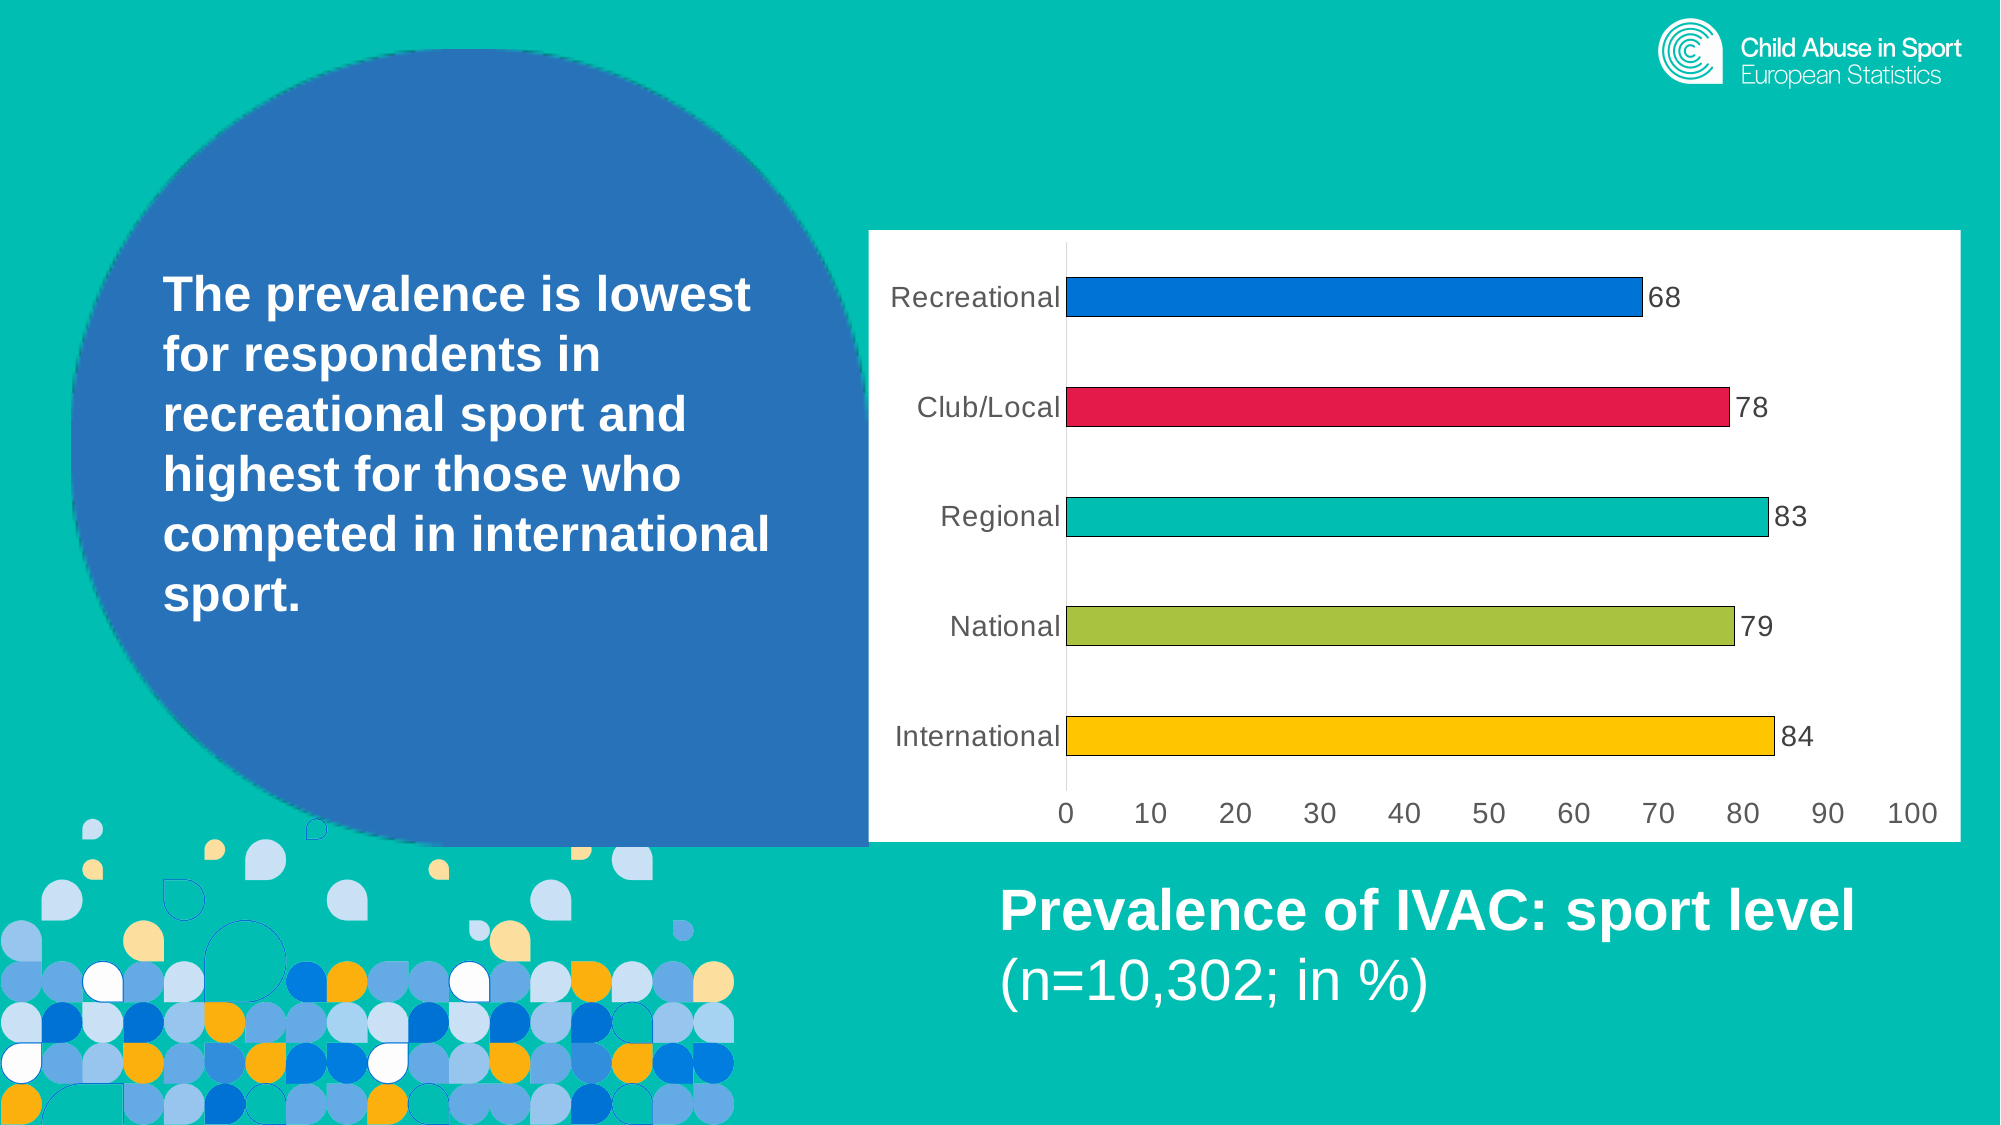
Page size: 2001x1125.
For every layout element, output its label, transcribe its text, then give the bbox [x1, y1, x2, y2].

text_box Prevalence of IVAC: sport level (n=10,302; in %) [955, 865, 1874, 1020]
picture [0, 49, 869, 1125]
picture [1620, 0, 2000, 122]
chart [868, 230, 1961, 842]
